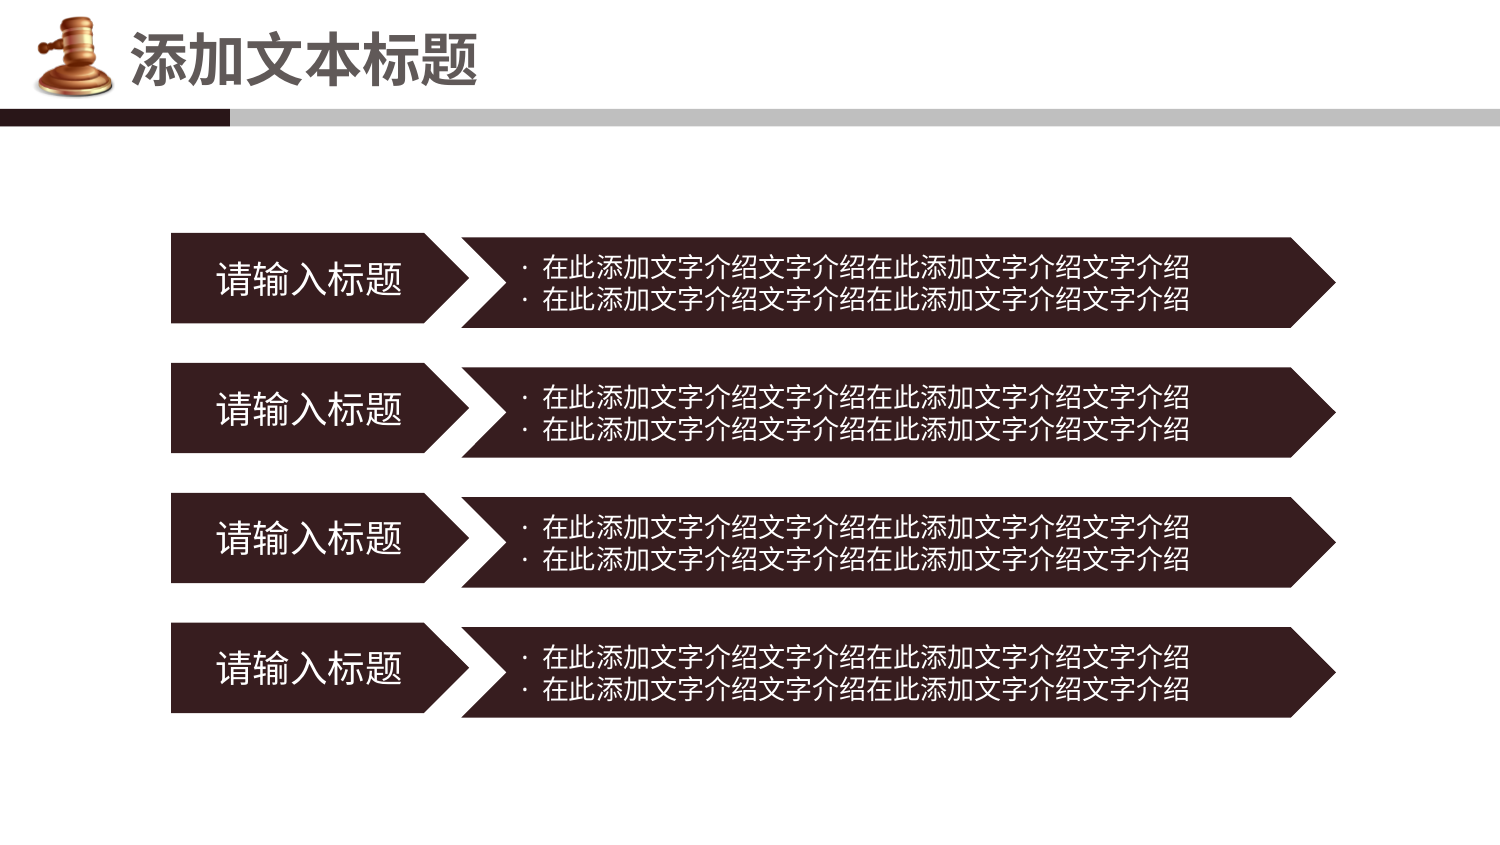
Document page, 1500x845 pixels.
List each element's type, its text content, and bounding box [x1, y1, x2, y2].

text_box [171, 492, 1337, 588]
text_box [0, 108, 231, 127]
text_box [171, 362, 1337, 458]
text_box 添加文本标题 [114, 15, 969, 101]
picture [31, 15, 115, 99]
text_box [231, 108, 1500, 127]
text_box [171, 232, 1337, 328]
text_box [171, 622, 1337, 718]
